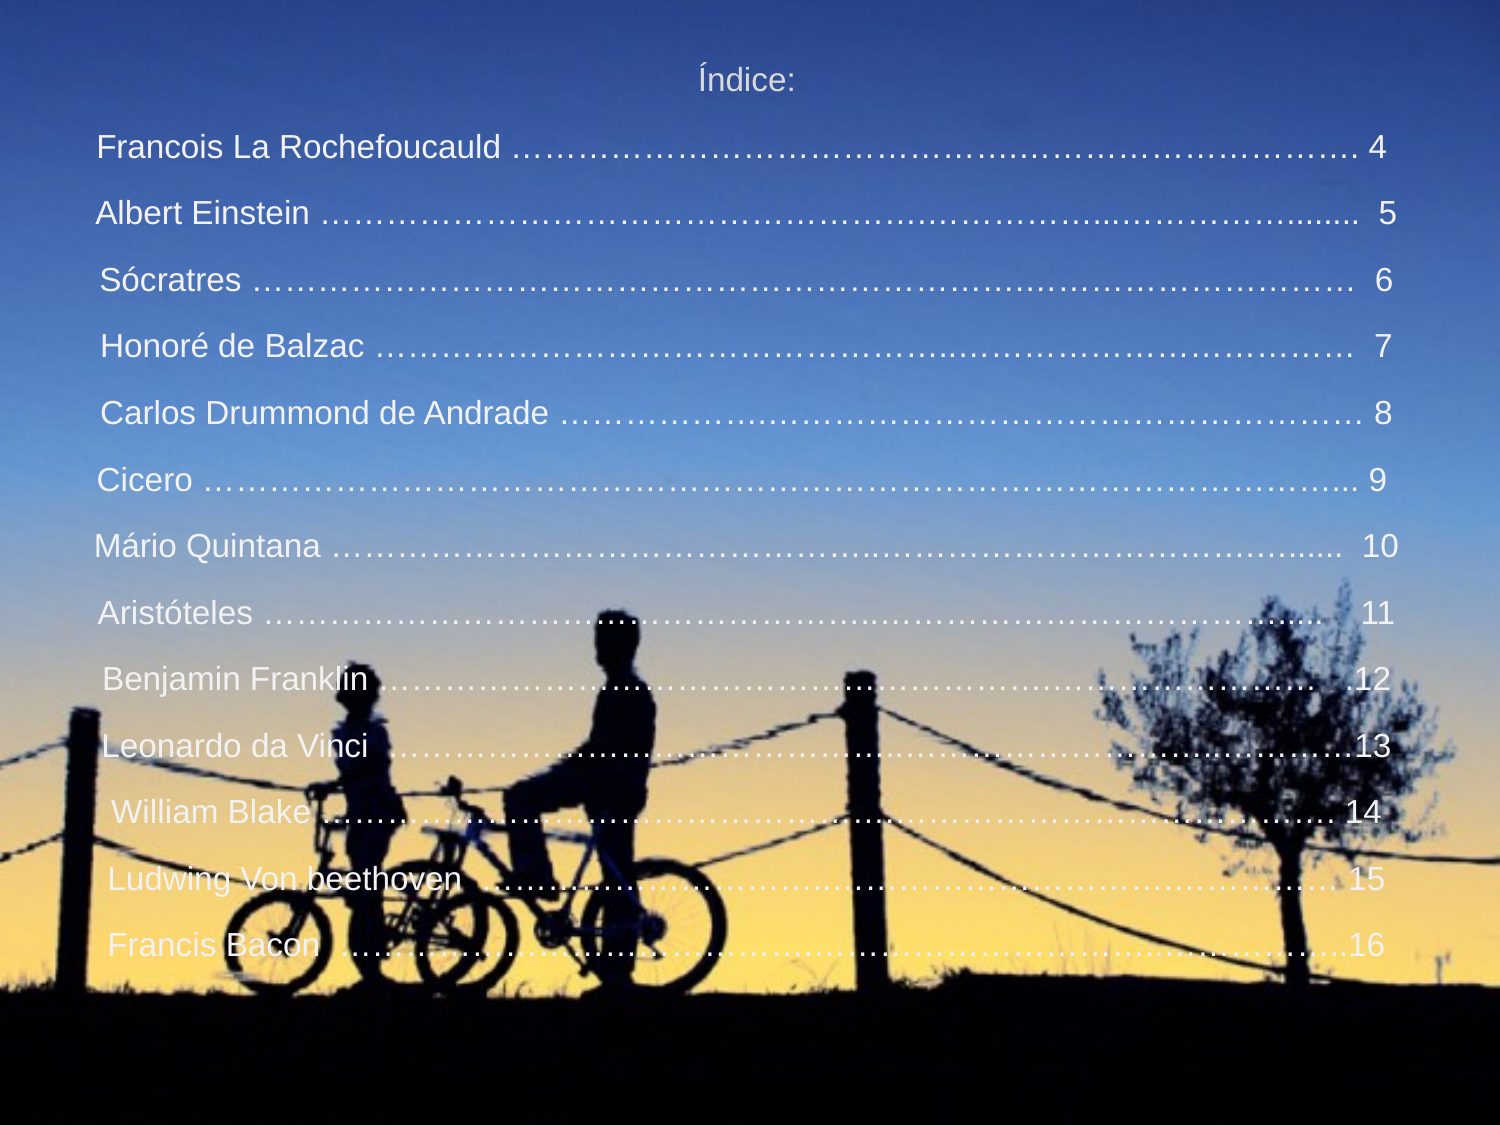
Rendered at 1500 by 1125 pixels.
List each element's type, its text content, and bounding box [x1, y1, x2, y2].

subtitle Índice: Francois La Rochefoucauld ……………………………………….…………………………. 4 Albert Einstein ……………………………………………….……………...……………........ 5 Sócratres …………………………………………………………….………………………… 6 Honoré de Balzac ……………………………………………..……………………………… 7 Carlos Drummond de Andrade ……………….……………………………………………… 8 Cicero …………………………………………………………………………………………... 9 Mário Quintana …………………………………………..…………………………….…...... 10 Aristóteles ………………………………………………..………………………………..... 11 Benjamin Franklin …………………………………………………….…………………… .12 Leonardo da Vinci ………………………………………..………………………..…………13 William Blake …………………………………………….…………………………………. 14 Ludwing Von beethoven …………………………..………………………….…………… 15 Francis Bacon …………………………………….…………………………..……………..16 [76, 30, 1418, 953]
picture [0, 0, 1500, 1125]
